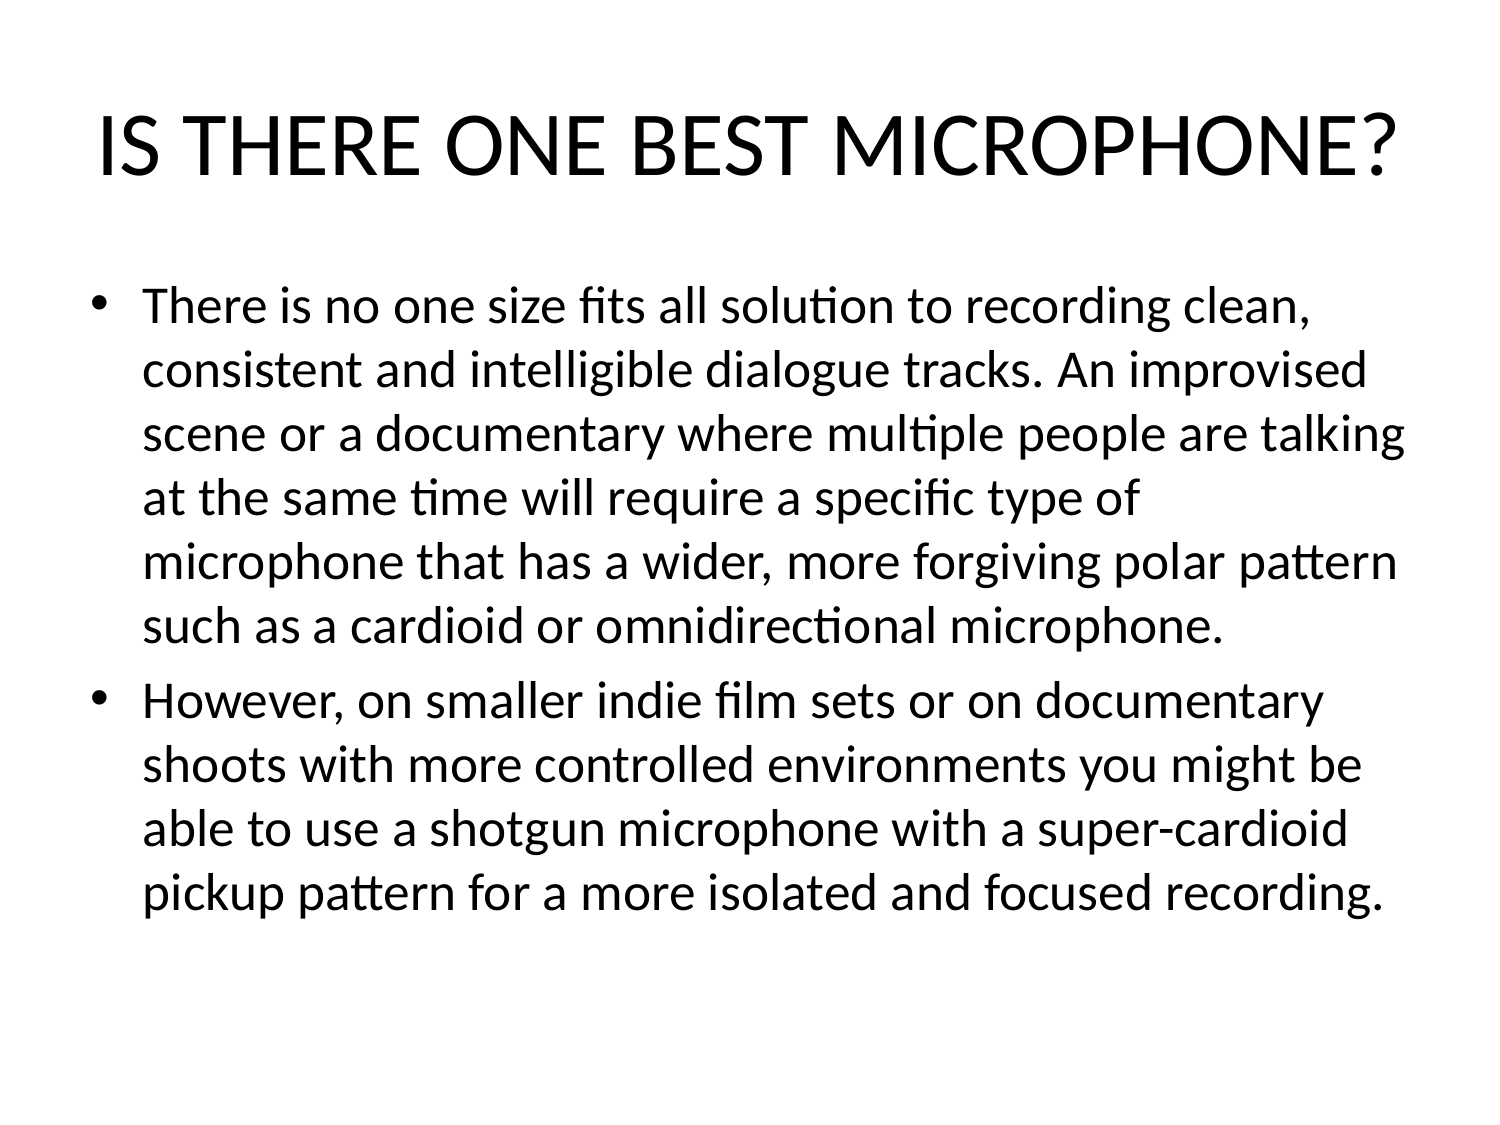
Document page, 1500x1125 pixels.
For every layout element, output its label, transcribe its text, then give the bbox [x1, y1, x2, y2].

title IS THERE ONE BEST MICROPHONE? [75, 45, 1425, 233]
list There is no one size fits all solution to recording clean, consistent and intelligible dialogue tracks. An improvised scene or a documentary where multiple people are talking at the same time will require a specific type of microphone that has a wider, more forgiving polar pattern such as a cardioid or omnidirectional microphone. However, on smaller indie film sets or on documentary shoots with more controlled environments you might be able to use a shotgun microphone with a super-cardioid pickup pattern for a more isolated and focused recording. [75, 262, 1425, 1005]
